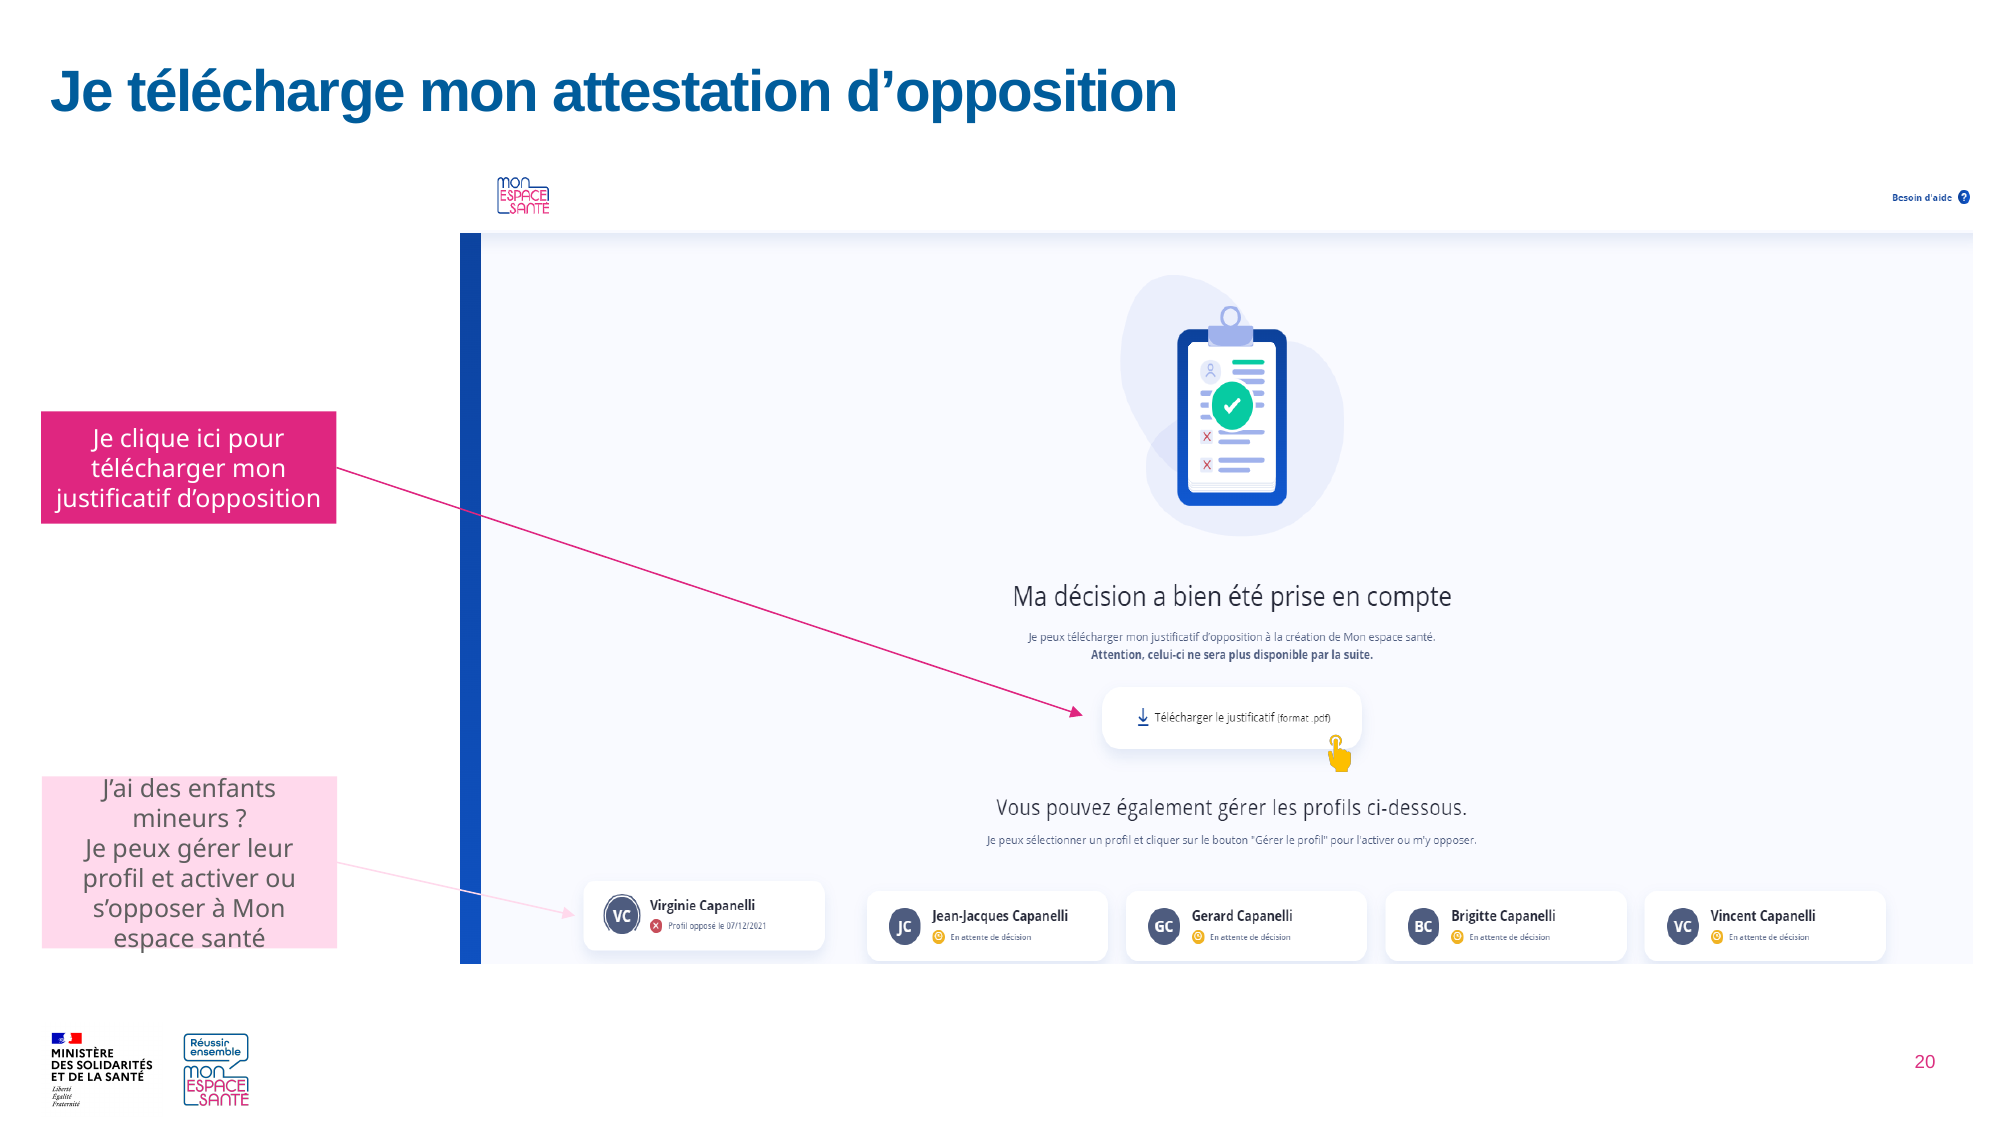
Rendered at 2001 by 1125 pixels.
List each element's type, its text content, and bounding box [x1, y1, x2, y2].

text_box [460, 170, 1974, 964]
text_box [41, 776, 576, 949]
picture [41, 1022, 163, 1117]
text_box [41, 411, 1084, 716]
title Je télécharge mon attestation d’opposition [41, 41, 1887, 149]
picture [172, 1022, 260, 1117]
slide_number 19 [1905, 1040, 1958, 1081]
picture [1318, 732, 1361, 775]
